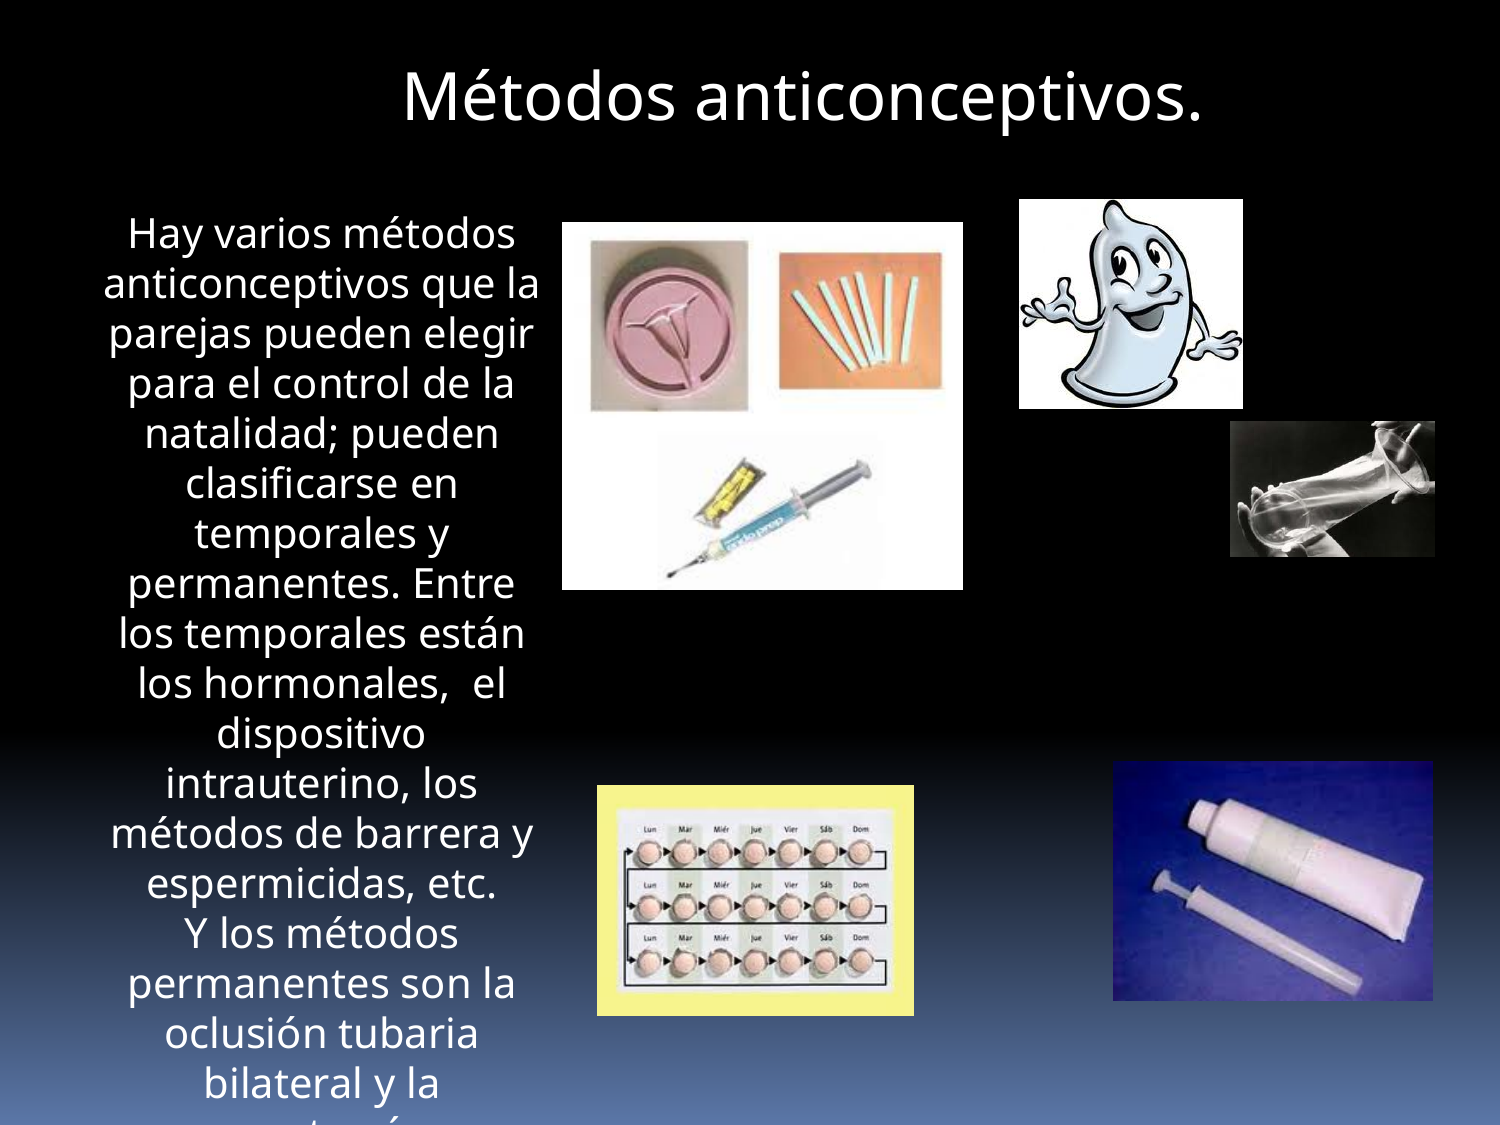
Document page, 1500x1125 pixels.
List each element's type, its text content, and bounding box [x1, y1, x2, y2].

text_box Hay varios métodos anticonceptivos que la parejas pueden elegir para el control de la natalidad; pueden clasificarse en temporales y permanentes. Entre los temporales están los hormonales, el dispositivo intrauterino, los métodos de barrera y espermicidas, etc. Y los métodos permanentes son la oclusión tubaria bilateral y la vasectomía. [81, 199, 563, 1125]
text_box Métodos anticonceptivos. [386, 46, 1313, 142]
picture [562, 222, 963, 591]
picture [1018, 198, 1243, 409]
picture [597, 784, 915, 1017]
picture [1229, 421, 1435, 558]
picture [1112, 761, 1433, 1002]
